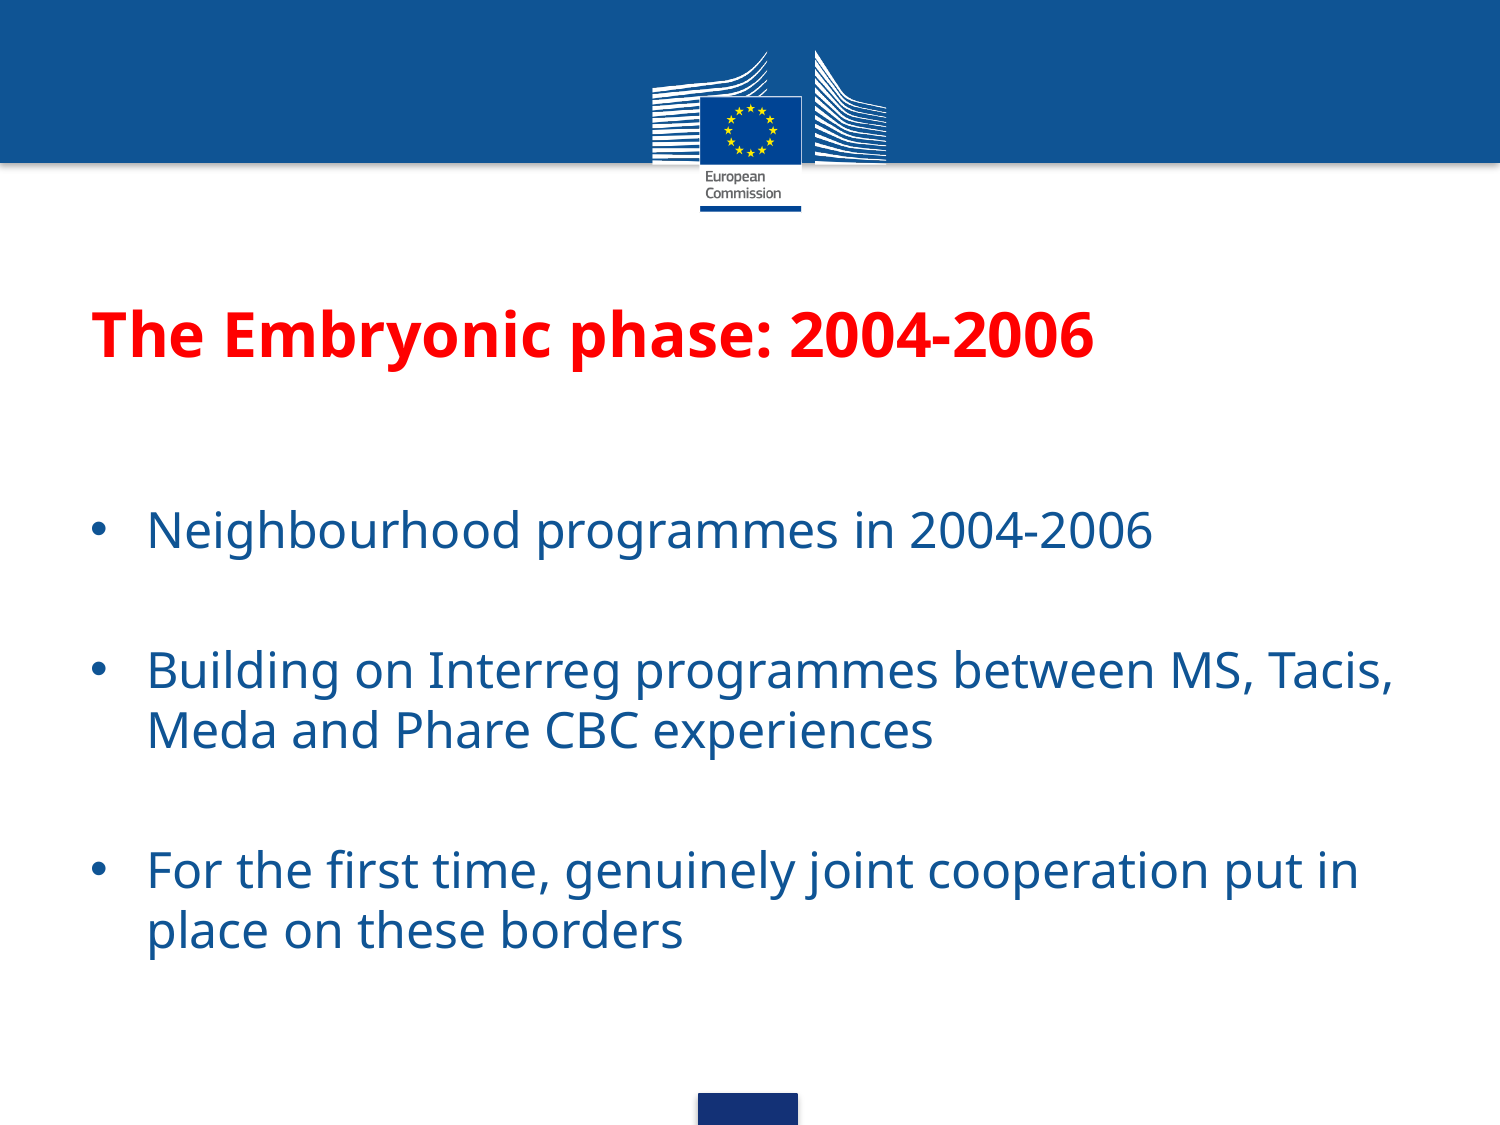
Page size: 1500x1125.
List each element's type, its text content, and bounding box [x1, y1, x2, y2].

title The Embryonic phase: 2004-2006 [76, 255, 1428, 410]
list Neighbourhood programmes in 2004-2006 Building on Interreg programmes between MS, Tacis, Meda and Phare CBC experiences For the first time, genuinely joint cooperation put in place on these borders [74, 420, 1426, 1018]
